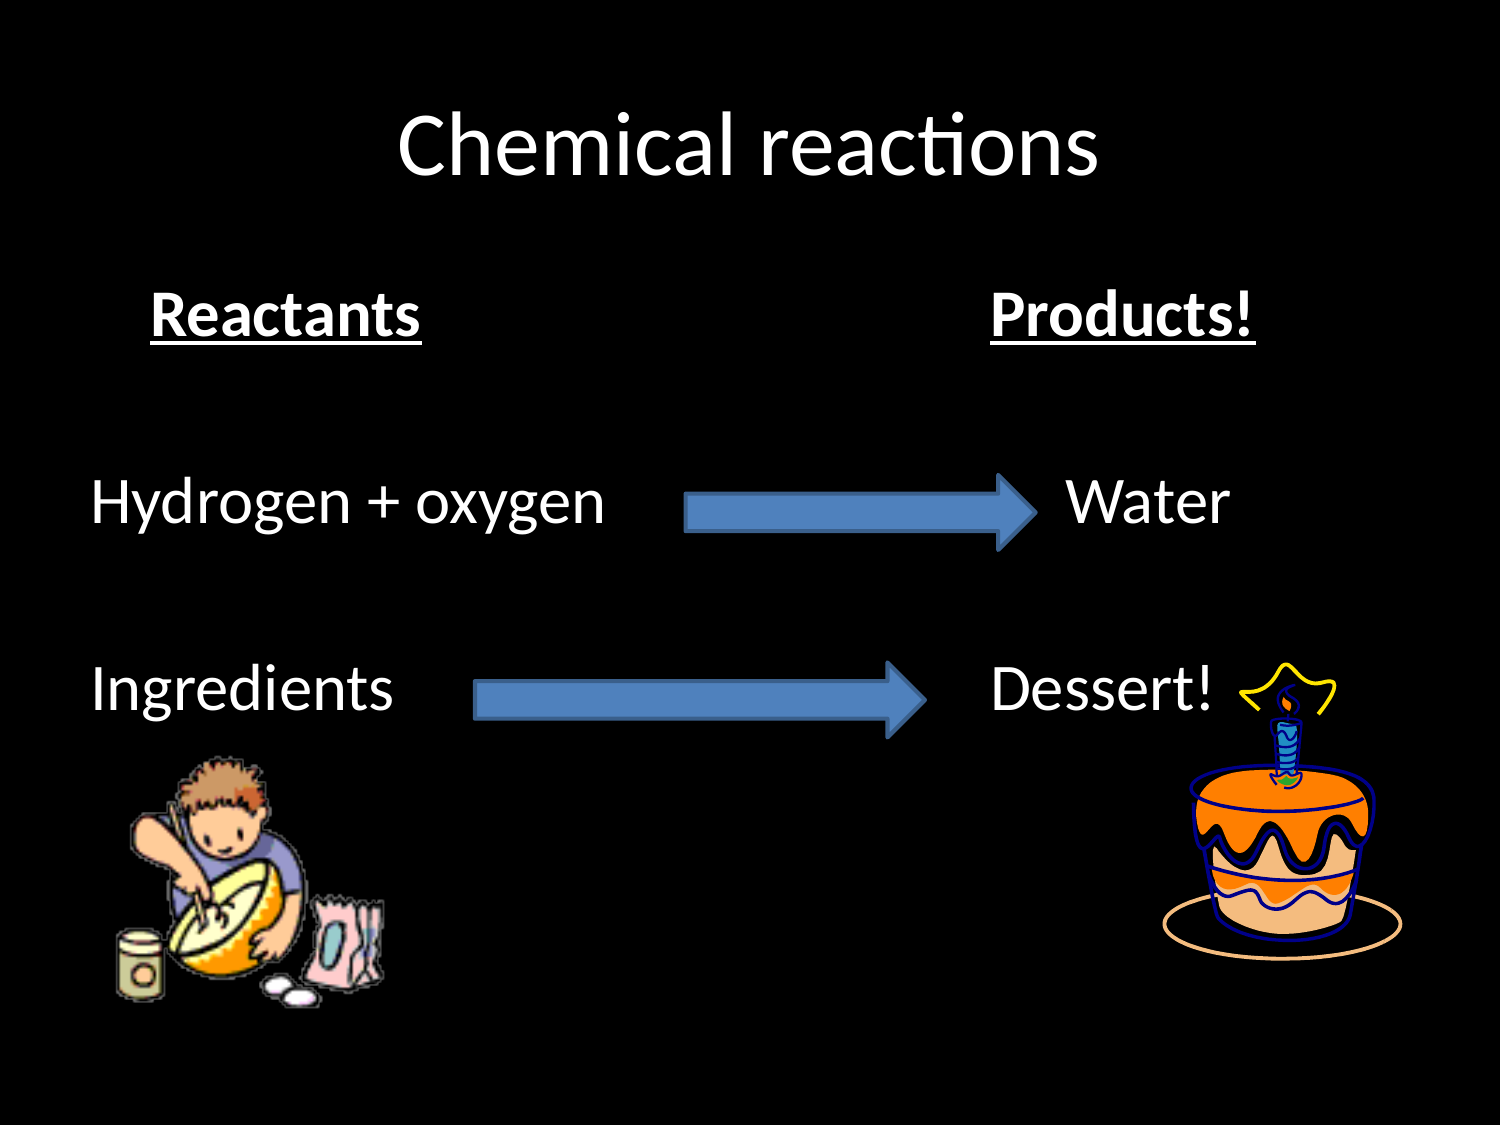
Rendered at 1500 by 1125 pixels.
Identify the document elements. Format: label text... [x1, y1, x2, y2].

picture [112, 749, 390, 1014]
text_box [683, 472, 1038, 552]
list Reactants Products! Hydrogen + oxygen Water Ingredients Dessert! [75, 262, 1425, 947]
text_box [472, 660, 928, 740]
title Chemical reactions [75, 45, 1425, 233]
picture [1162, 662, 1403, 961]
